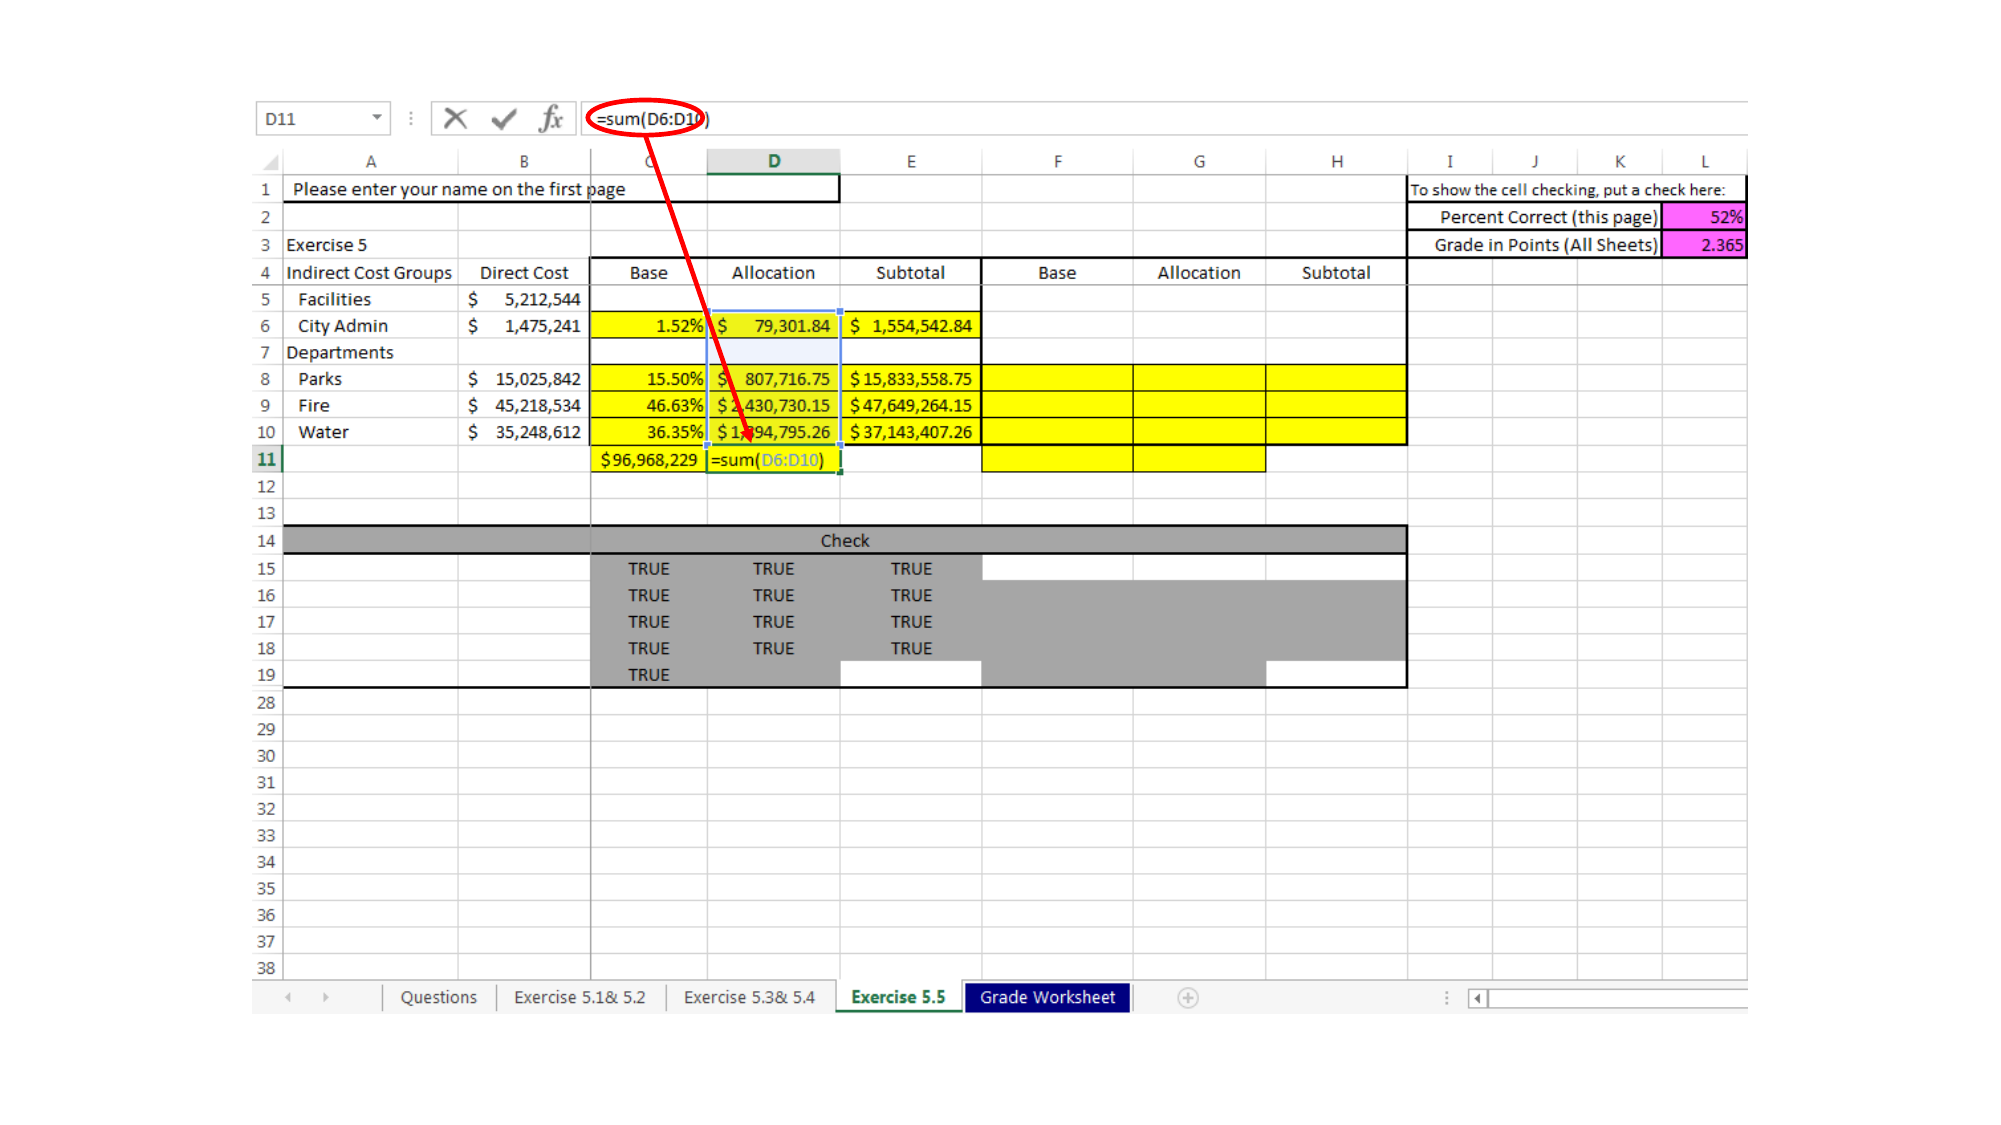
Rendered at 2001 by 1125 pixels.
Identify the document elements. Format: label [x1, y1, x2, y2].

list [252, 88, 1748, 1014]
text_box [645, 135, 752, 444]
